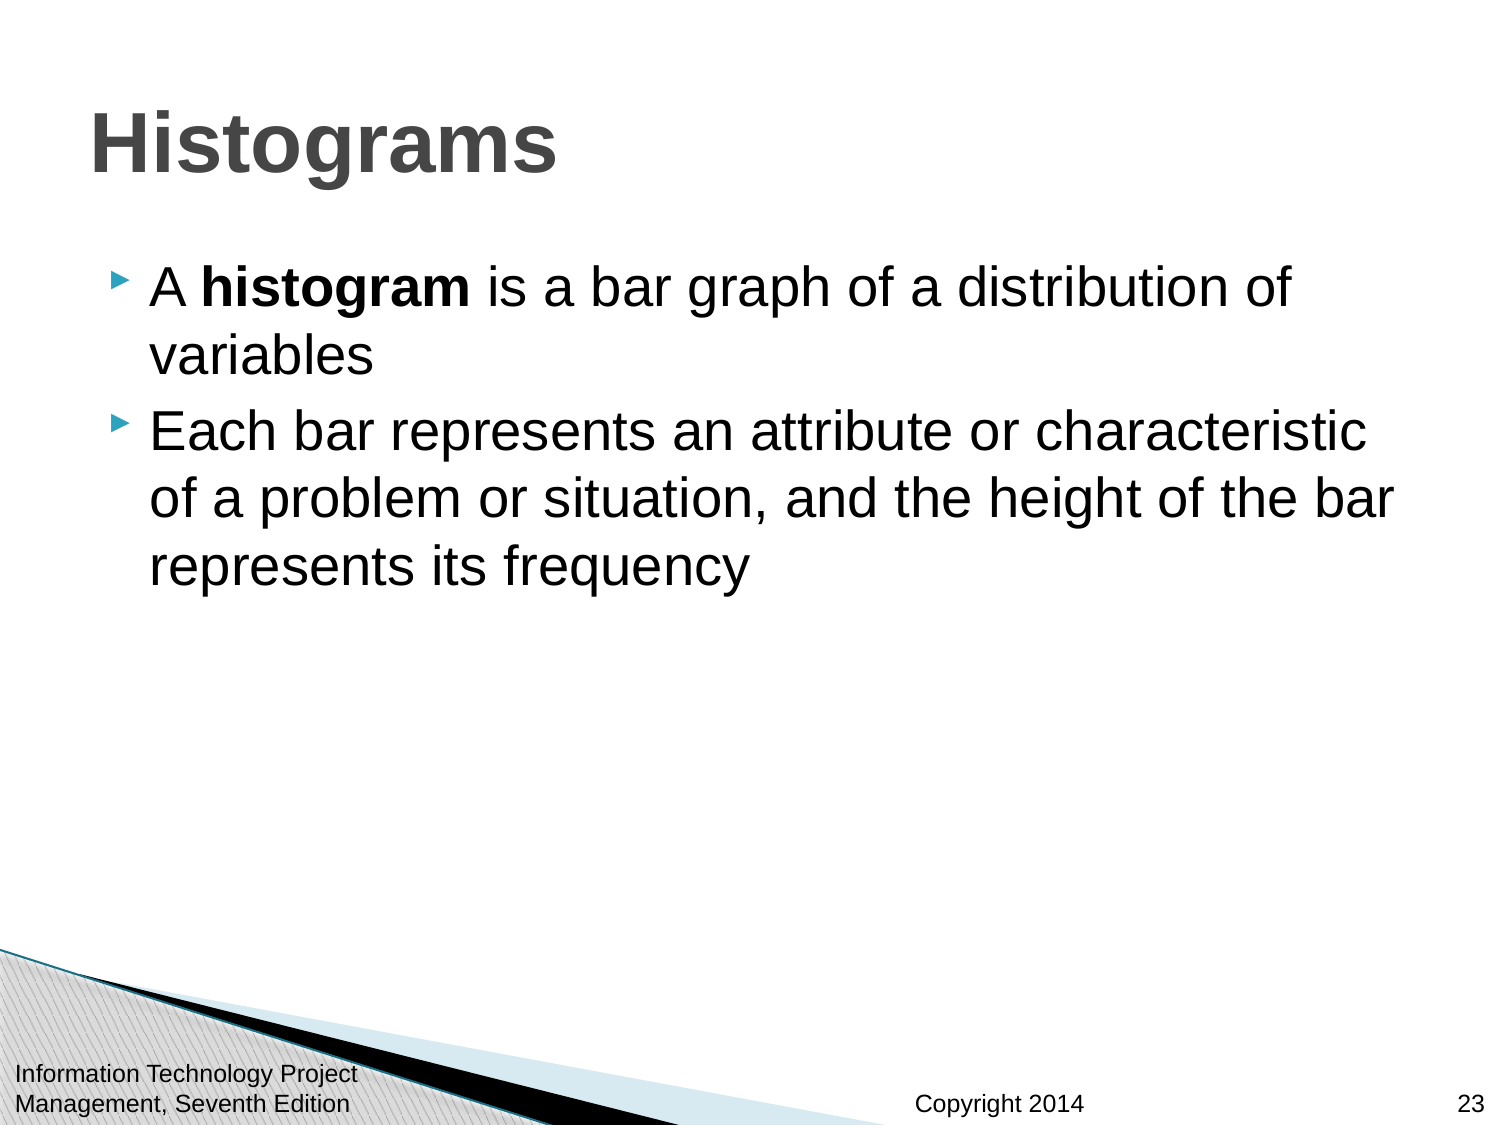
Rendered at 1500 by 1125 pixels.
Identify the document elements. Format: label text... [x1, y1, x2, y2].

list A histogram is a bar graph of a distribution of variables Each bar represents an attribute or characteristic of a problem or situation, and the height of the bar represents its frequency [74, 242, 1426, 986]
slide_number 23 [1408, 1065, 1500, 1125]
title Histograms [75, 45, 1425, 233]
footer Information Technology Project Management, Seventh Edition [0, 1065, 425, 1125]
